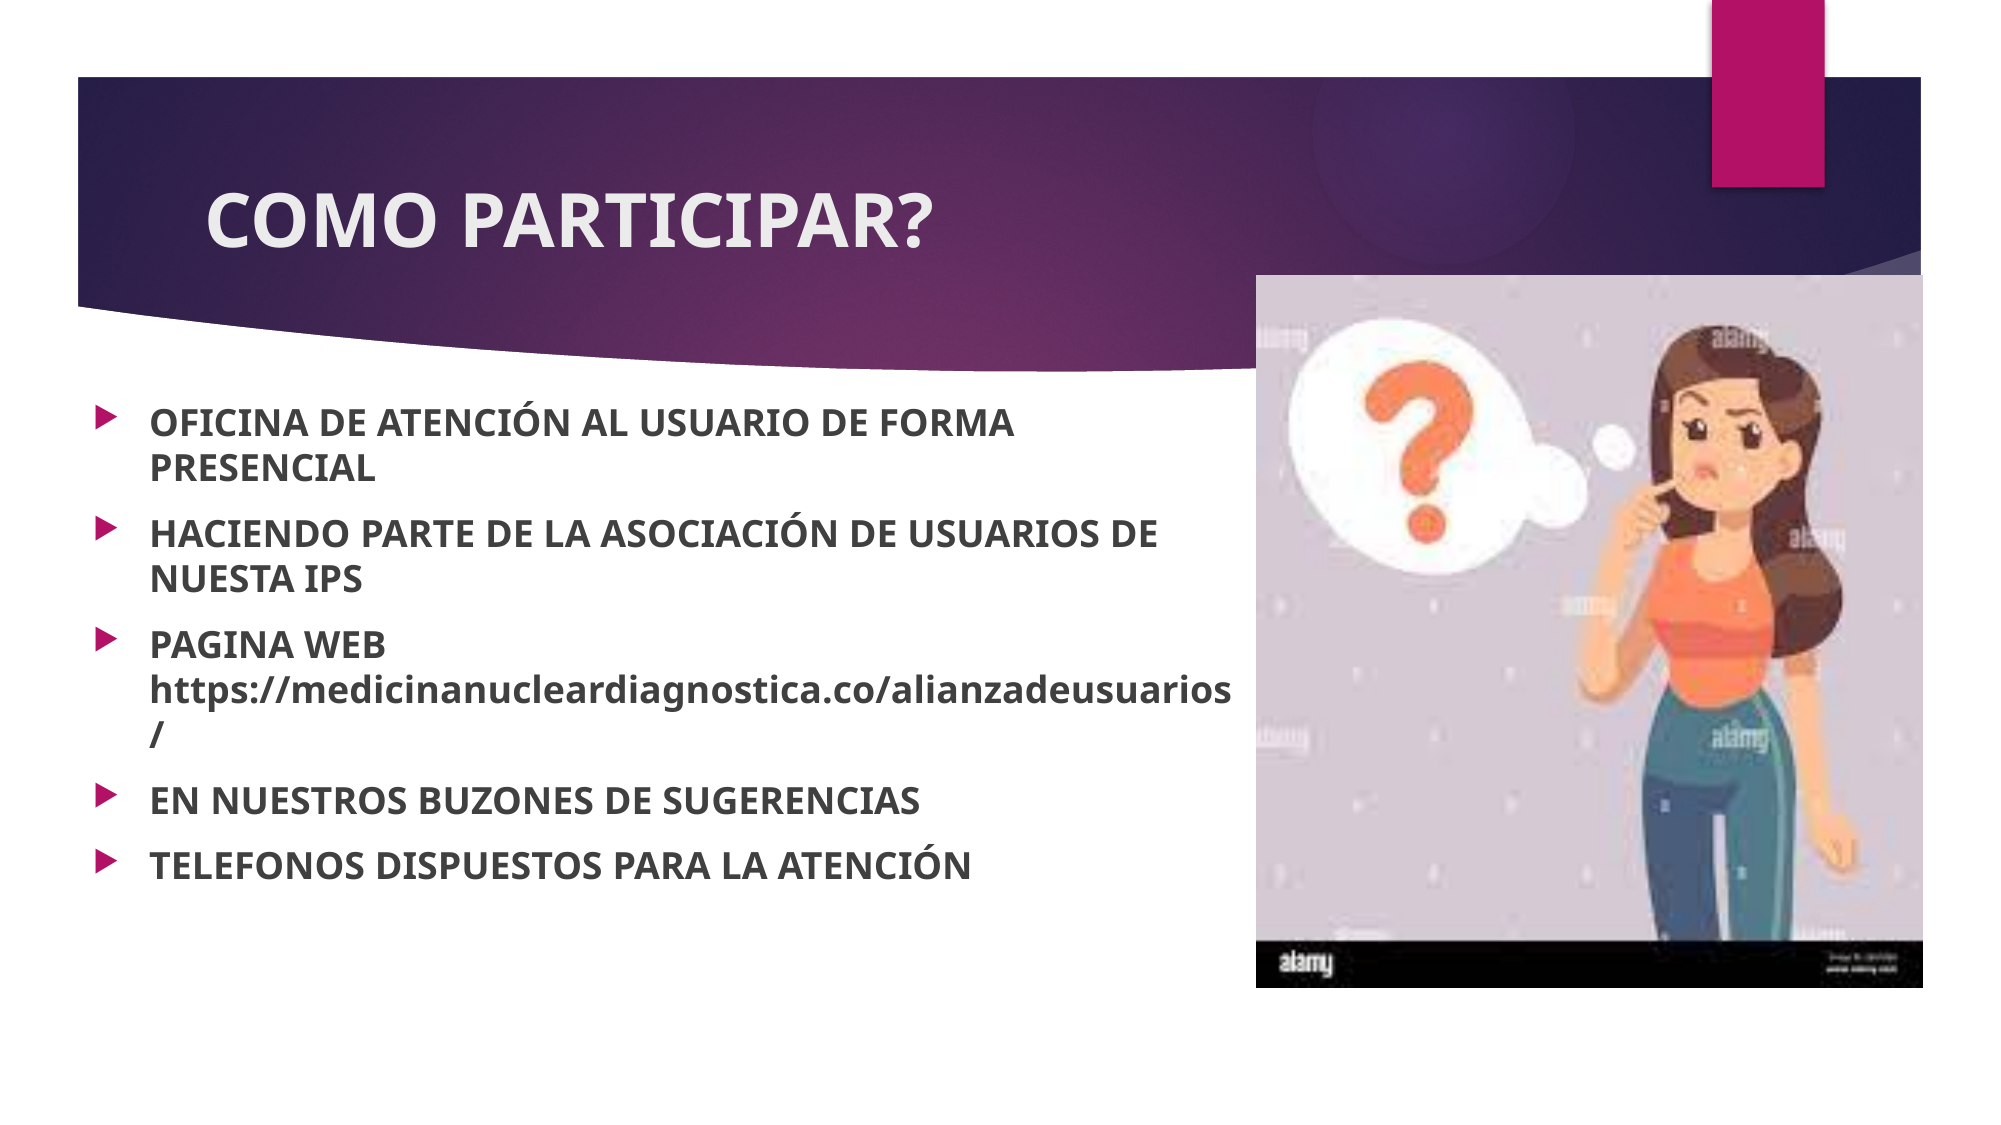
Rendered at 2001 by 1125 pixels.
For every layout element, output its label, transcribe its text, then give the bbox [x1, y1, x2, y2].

picture [1256, 275, 1923, 988]
list OFICINA DE ATENCIÓN AL USUARIO DE FORMA PRESENCIAL HACIENDO PARTE DE LA ASOCIACIÓN DE USUARIOS DE NUESTA IPS PAGINA WEB https://medicinanucleardiagnostica.co/alianzadeusuarios/ EN NUESTROS BUZONES DE SUGERENCIAS TELEFONOS DISPUESTOS PARA LA ATENCIÓN [77, 391, 1250, 953]
title COMO PARTICIPAR? [189, 159, 1627, 276]
